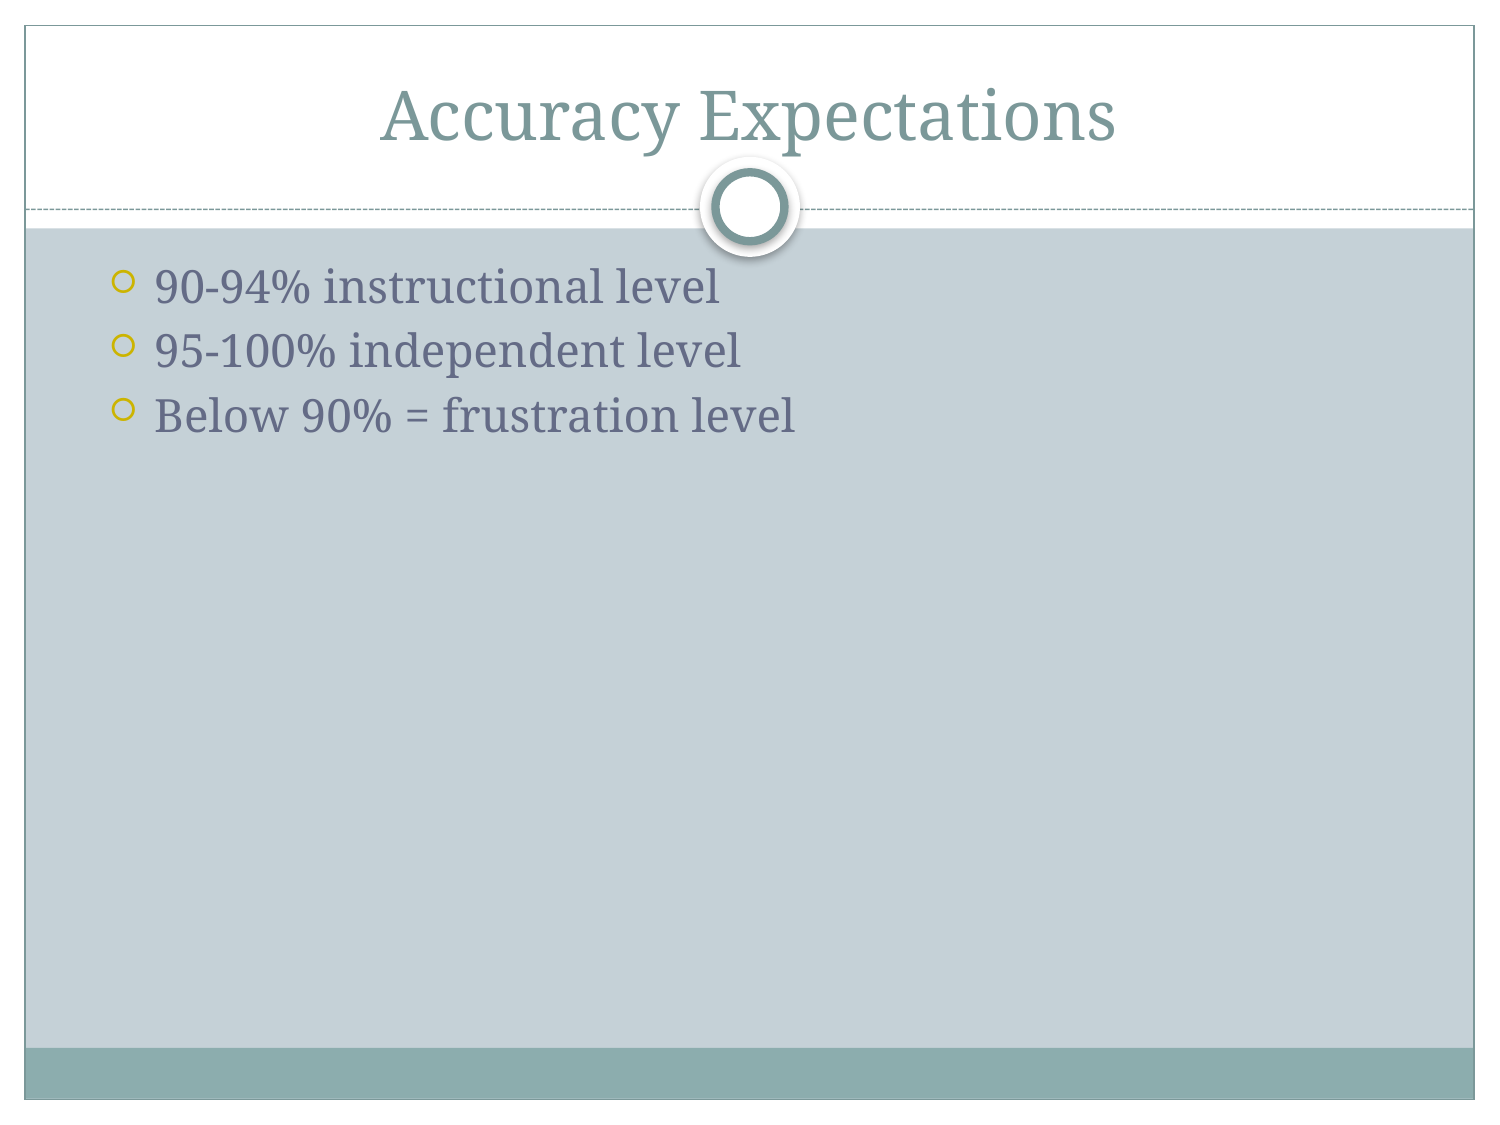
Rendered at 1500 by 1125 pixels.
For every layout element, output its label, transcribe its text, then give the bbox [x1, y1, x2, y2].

list 90-94% instructional level 95-100% independent level Below 90% = frustration level [49, 250, 1445, 1001]
title Accuracy Expectations [49, 37, 1450, 162]
